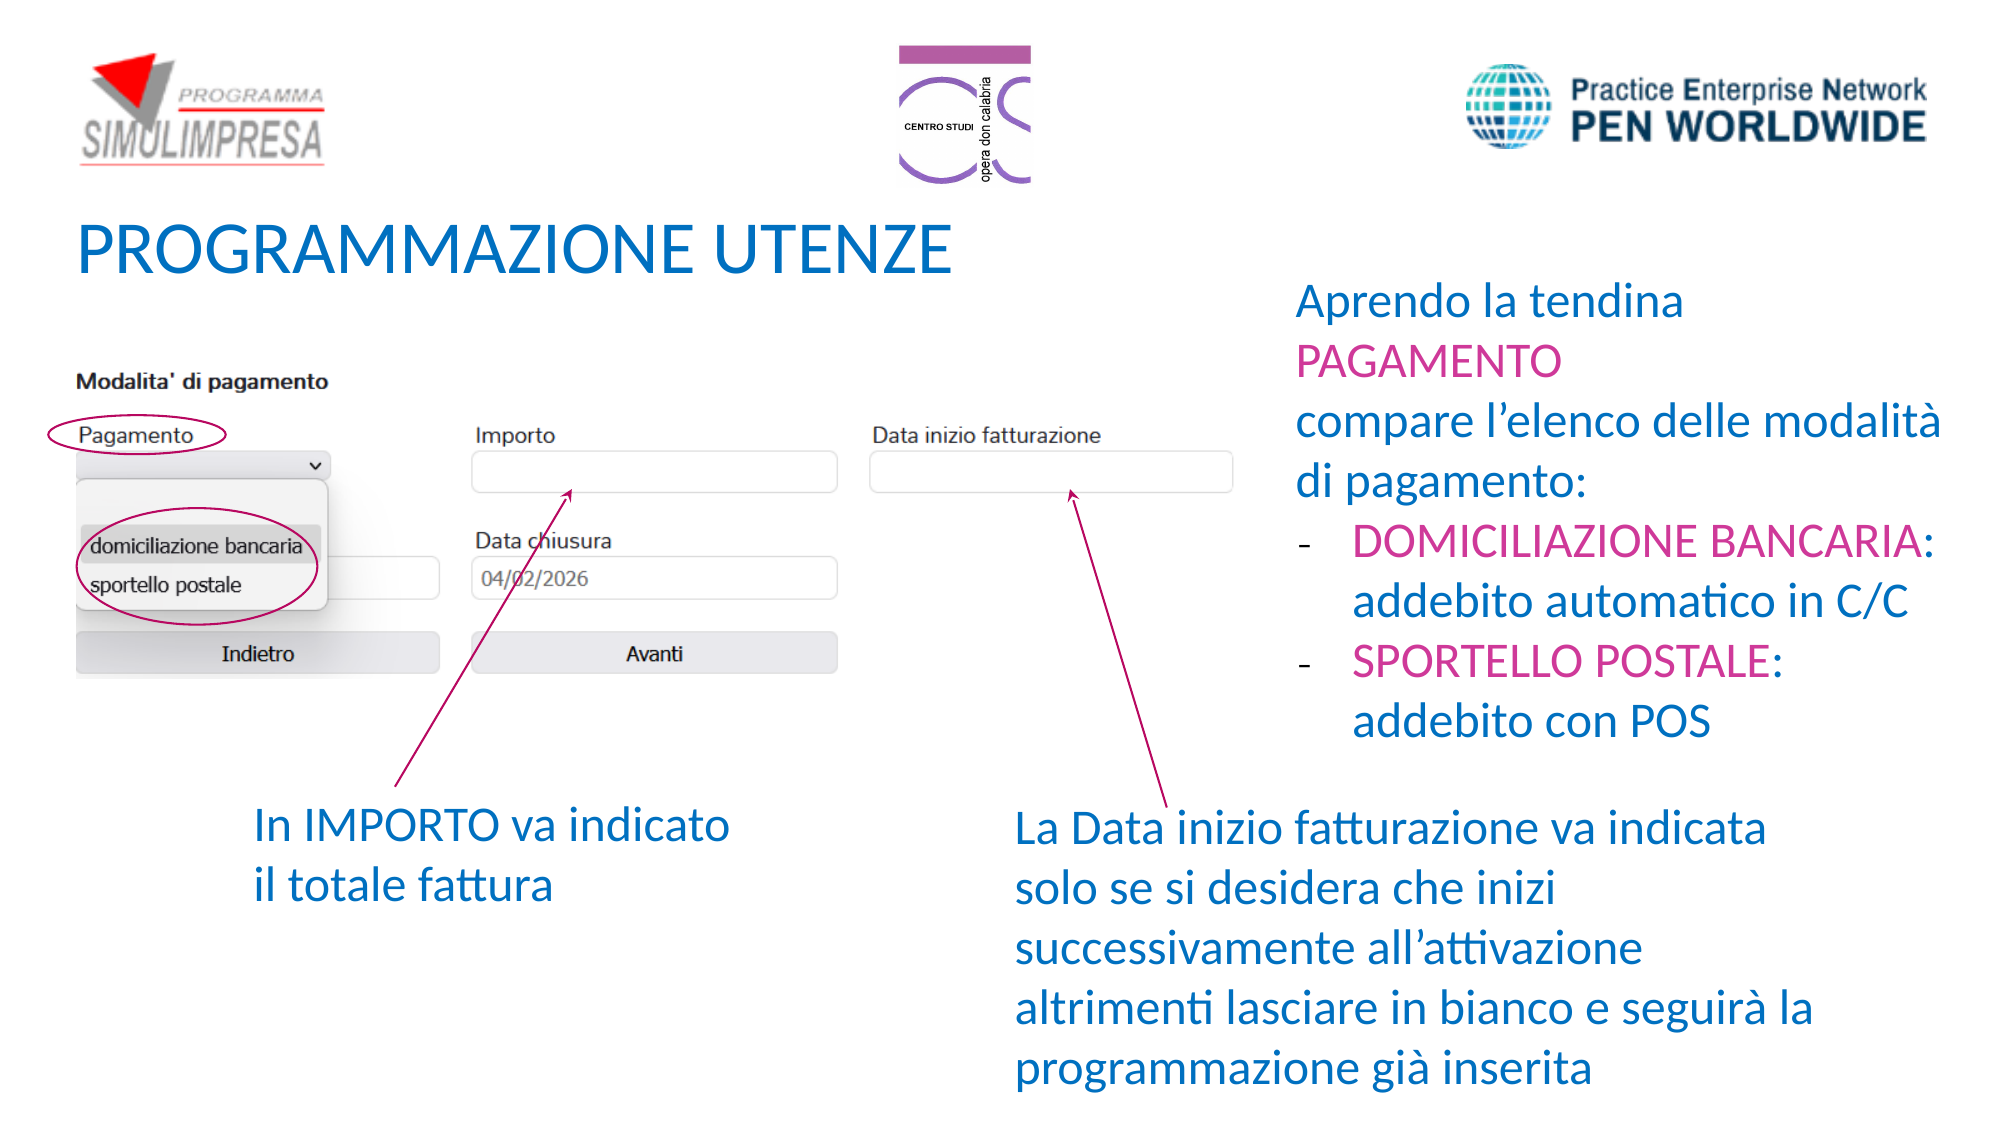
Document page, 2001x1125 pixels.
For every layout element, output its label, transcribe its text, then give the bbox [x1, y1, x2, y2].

picture [76, 50, 336, 168]
picture [896, 42, 1034, 188]
picture [76, 369, 1236, 679]
text_box Aprendo la tendina PAGAMENTO compare l’elenco delle modalità di pagamento: DOMICILIAZIONE BANCARIA: addebito automatico in C/C SPORTELLO POSTALE: addebito con POS [1280, 259, 1977, 755]
text_box [48, 421, 71, 448]
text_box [1069, 488, 1168, 808]
text_box In IMPORTO va indicato il totale fattura [238, 784, 768, 919]
text_box La Data inizio fatturazione va indicata solo se si desidera che inizi successivamente all’attivazione altrimenti lasciare in bianco e seguirà la programmazione già inserita [999, 786, 1842, 1102]
subtitle PROGRAMMAZIONE UTENZE [61, 201, 1927, 319]
picture [1466, 64, 1927, 149]
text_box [394, 488, 573, 787]
